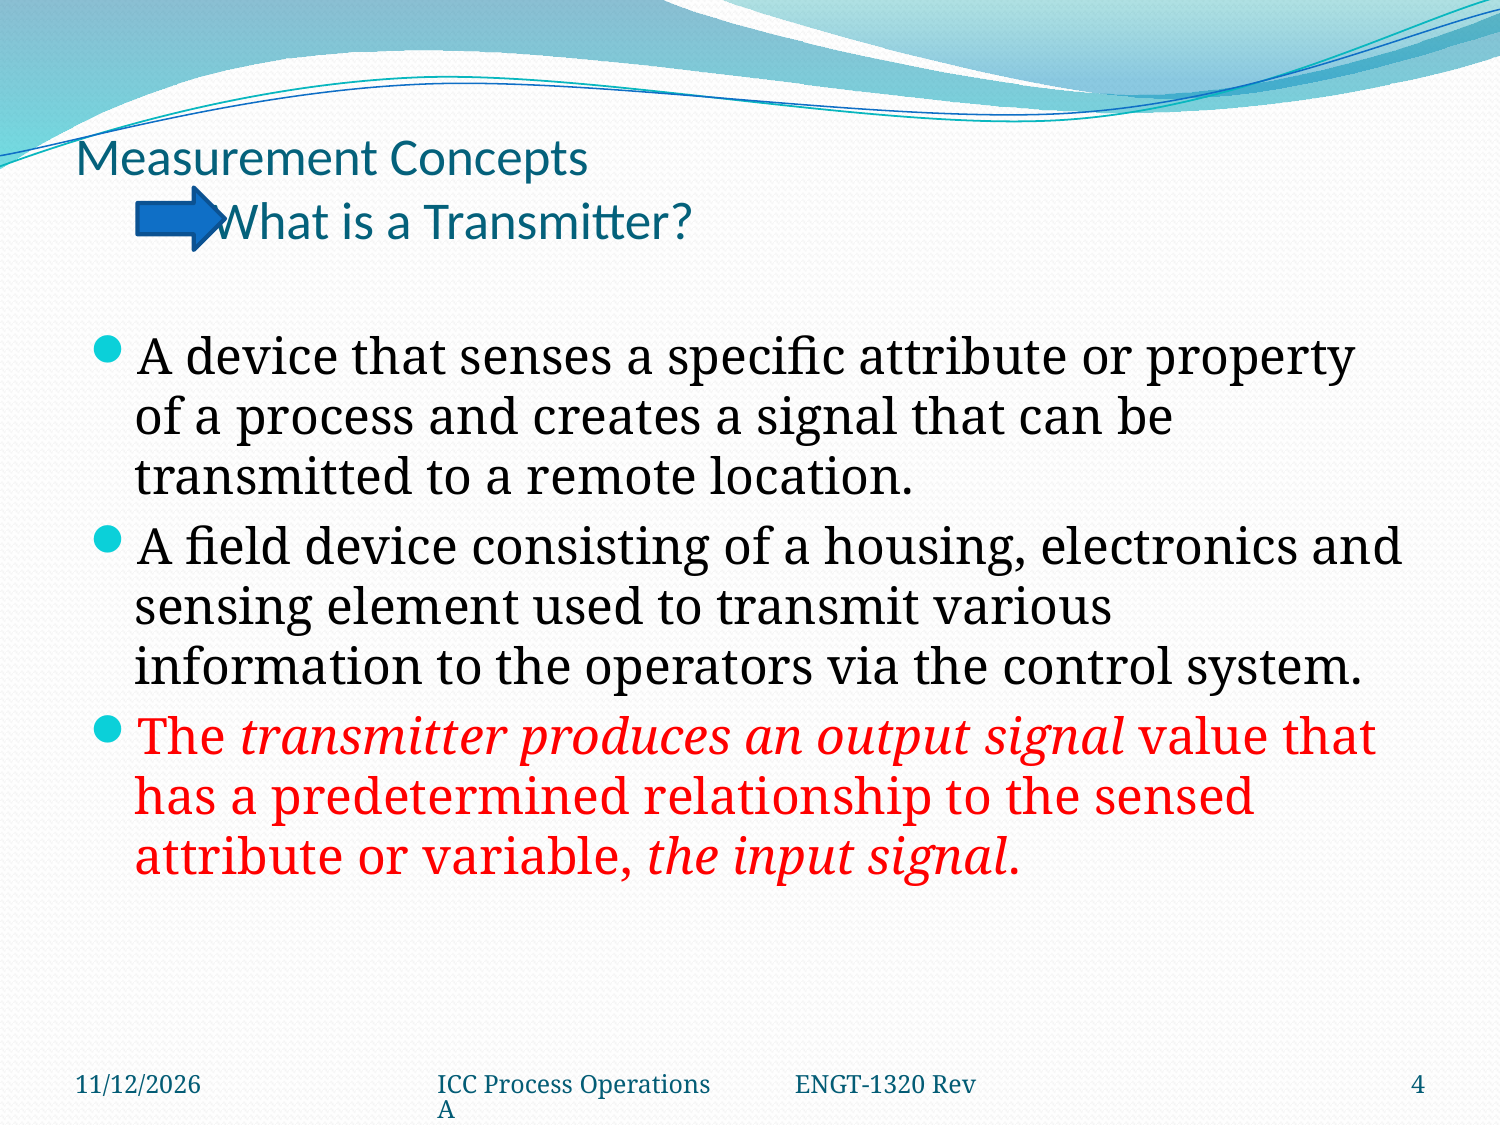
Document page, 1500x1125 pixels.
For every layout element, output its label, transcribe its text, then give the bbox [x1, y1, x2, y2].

title Measurement Concepts What is a Transmitter? [75, 115, 1425, 250]
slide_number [75, 1042, 425, 1103]
slide_number 4 [1299, 1042, 1425, 1103]
text_box [135, 185, 228, 252]
list A device that senses a specific attribute or property of a process and creates a signal that can be transmitted to a remote location. A field device consisting of a housing, electronics and sensing element used to transmit various information to the operators via the control system. The transmitter produces an output signal value that has a predetermined relationship to the sensed attribute or variable, the input signal. [75, 317, 1425, 1038]
footer ICC Process Operations ENGT-1320 Rev A [437, 1042, 988, 1103]
